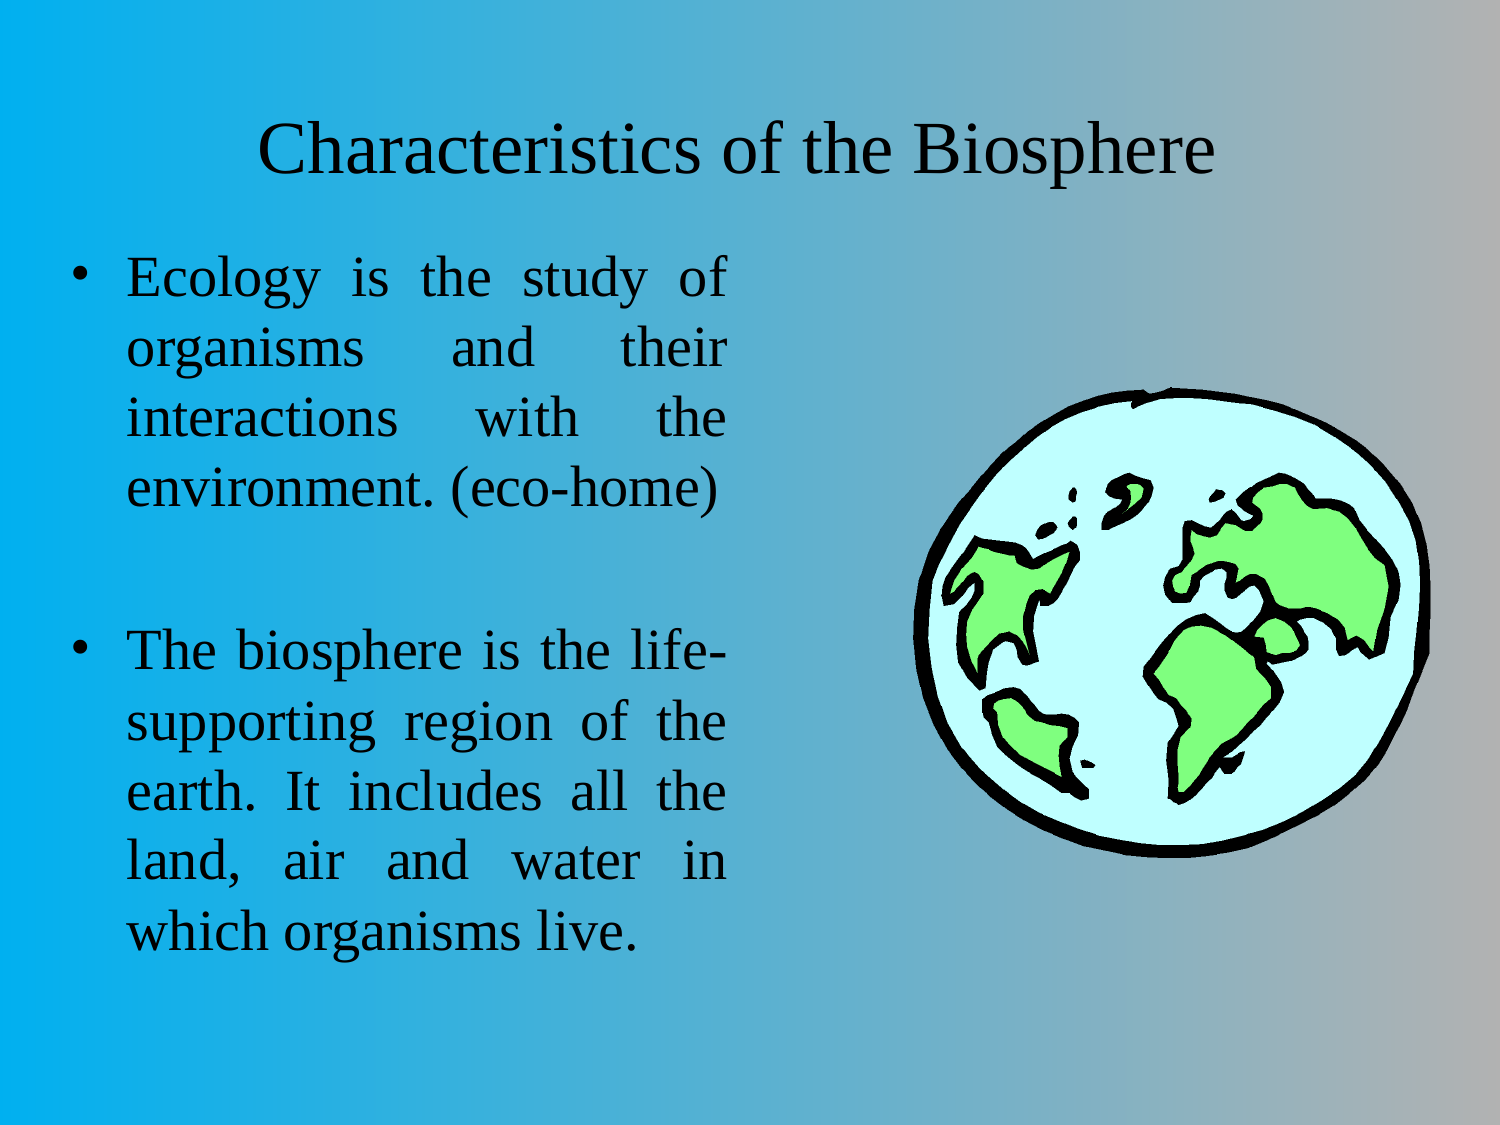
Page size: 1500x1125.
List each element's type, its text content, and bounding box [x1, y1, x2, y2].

title Characteristics of the Biosphere [99, 50, 1375, 238]
list Ecology is the study of organisms and their interactions with the environment. (eco-home) The biosphere is the life-supporting region of the earth. It includes all the land, air and water in which organisms live. [55, 230, 743, 1031]
picture [899, 387, 1438, 875]
